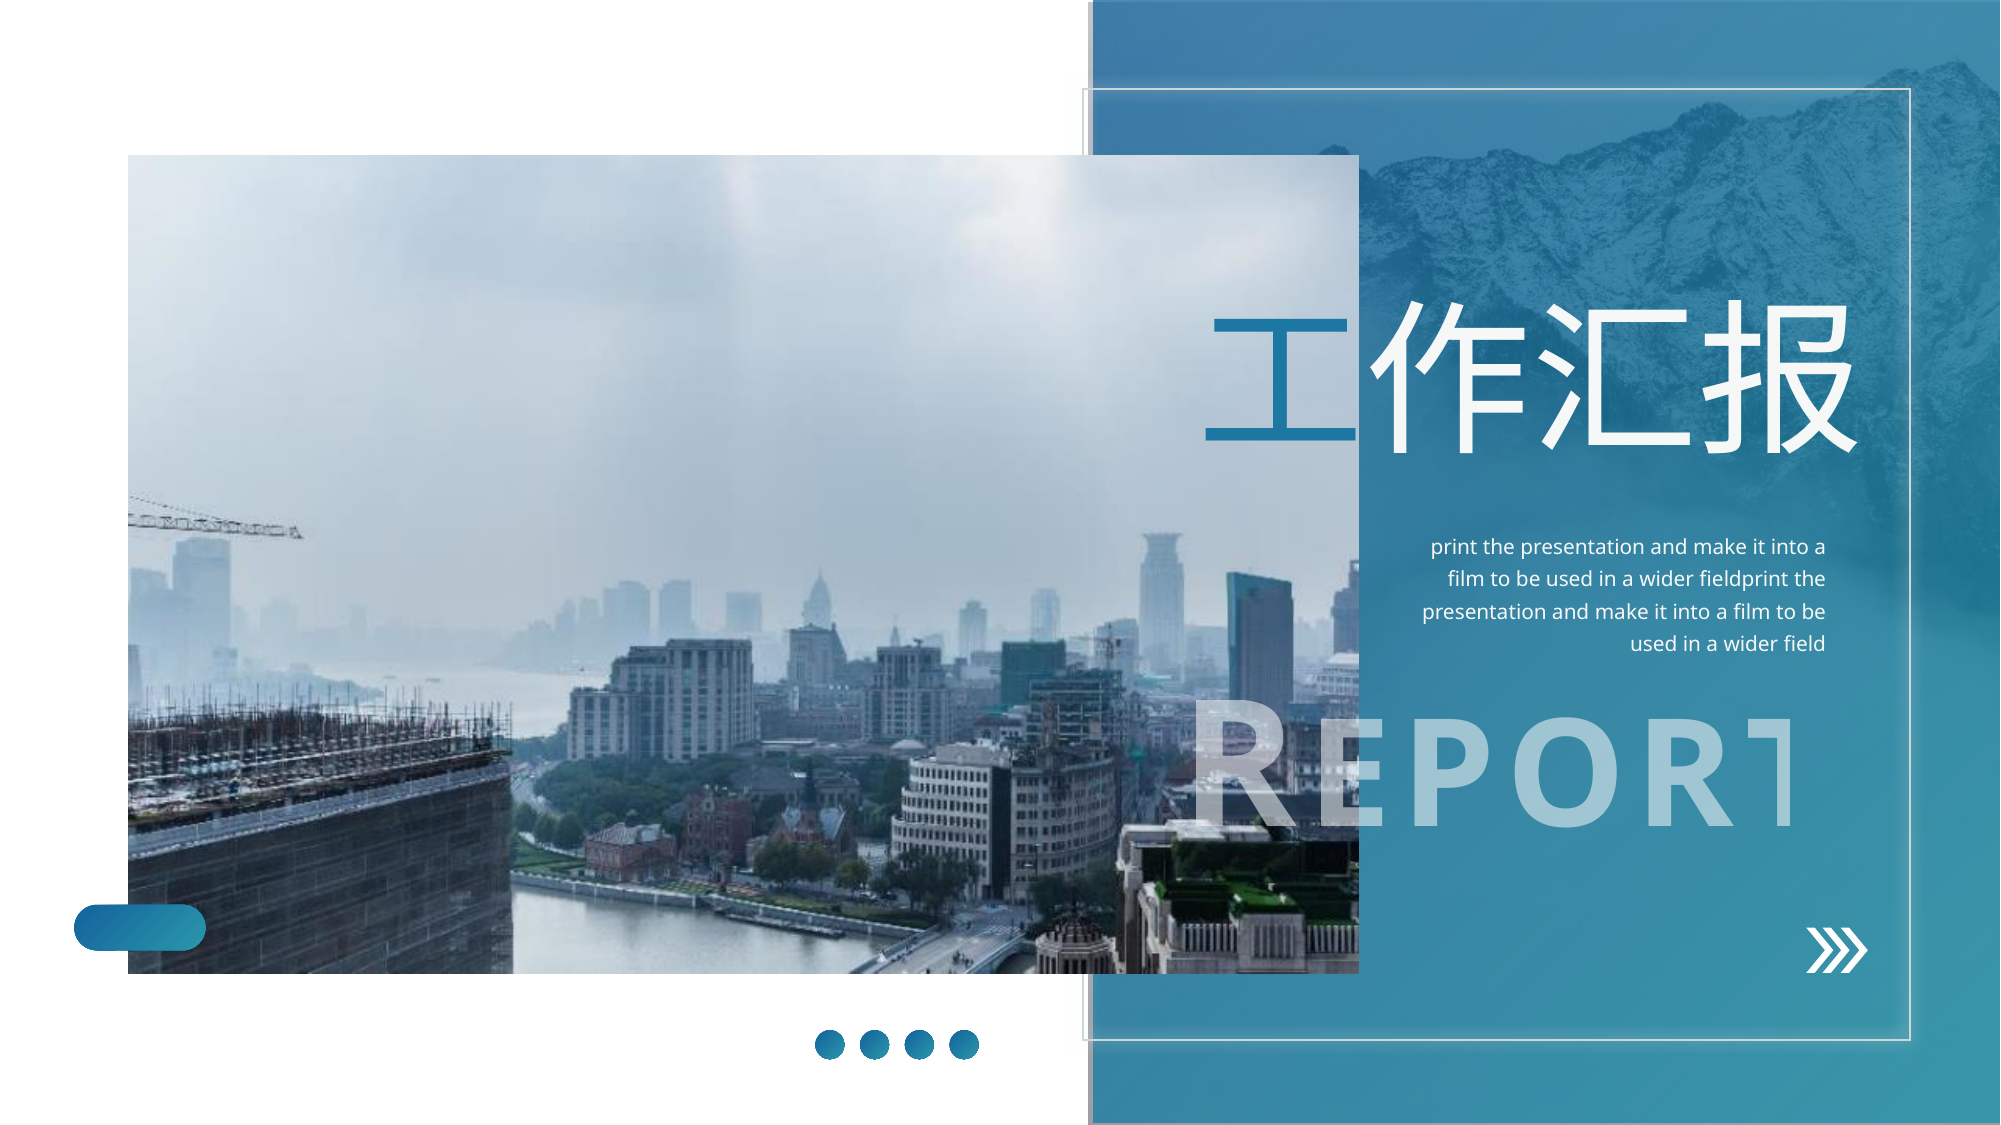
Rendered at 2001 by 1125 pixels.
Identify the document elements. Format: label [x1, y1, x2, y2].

text_box [815, 1030, 979, 1060]
text_box [1082, 88, 1088, 155]
text_box [73, 903, 128, 952]
text_box [1082, 974, 1088, 1041]
picture [128, 1, 2000, 1125]
